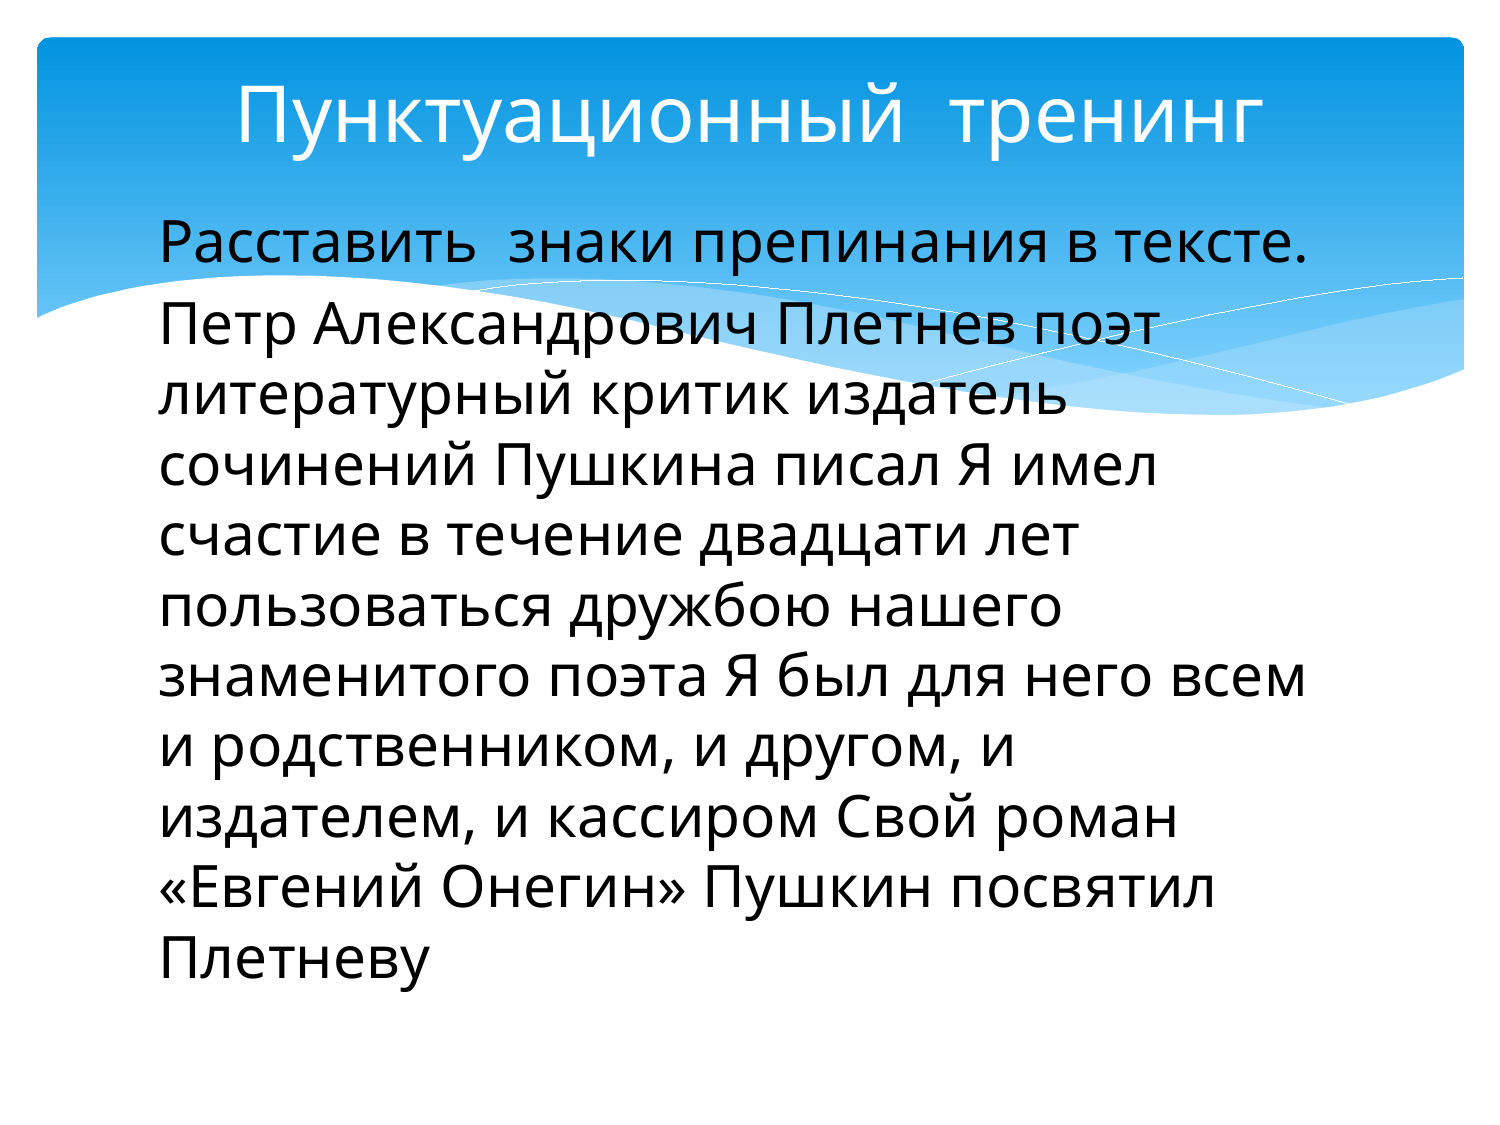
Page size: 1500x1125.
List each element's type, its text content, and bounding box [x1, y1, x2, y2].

list Расставить знаки препинания в тексте. Петр Александрович Плетнев поэт литературный критик издатель сочинений Пушкина писал Я имел счастие в течение двадцати лет пользоваться дружбою нашего знаменитого поэта Я был для него всем и родственником, и другом, и издателем, и кассиром Свой роман «Евгений Онегин» Пушкин посвятил Плетневу [143, 261, 1359, 1005]
title Пунктуационный тренинг [75, 55, 1425, 261]
